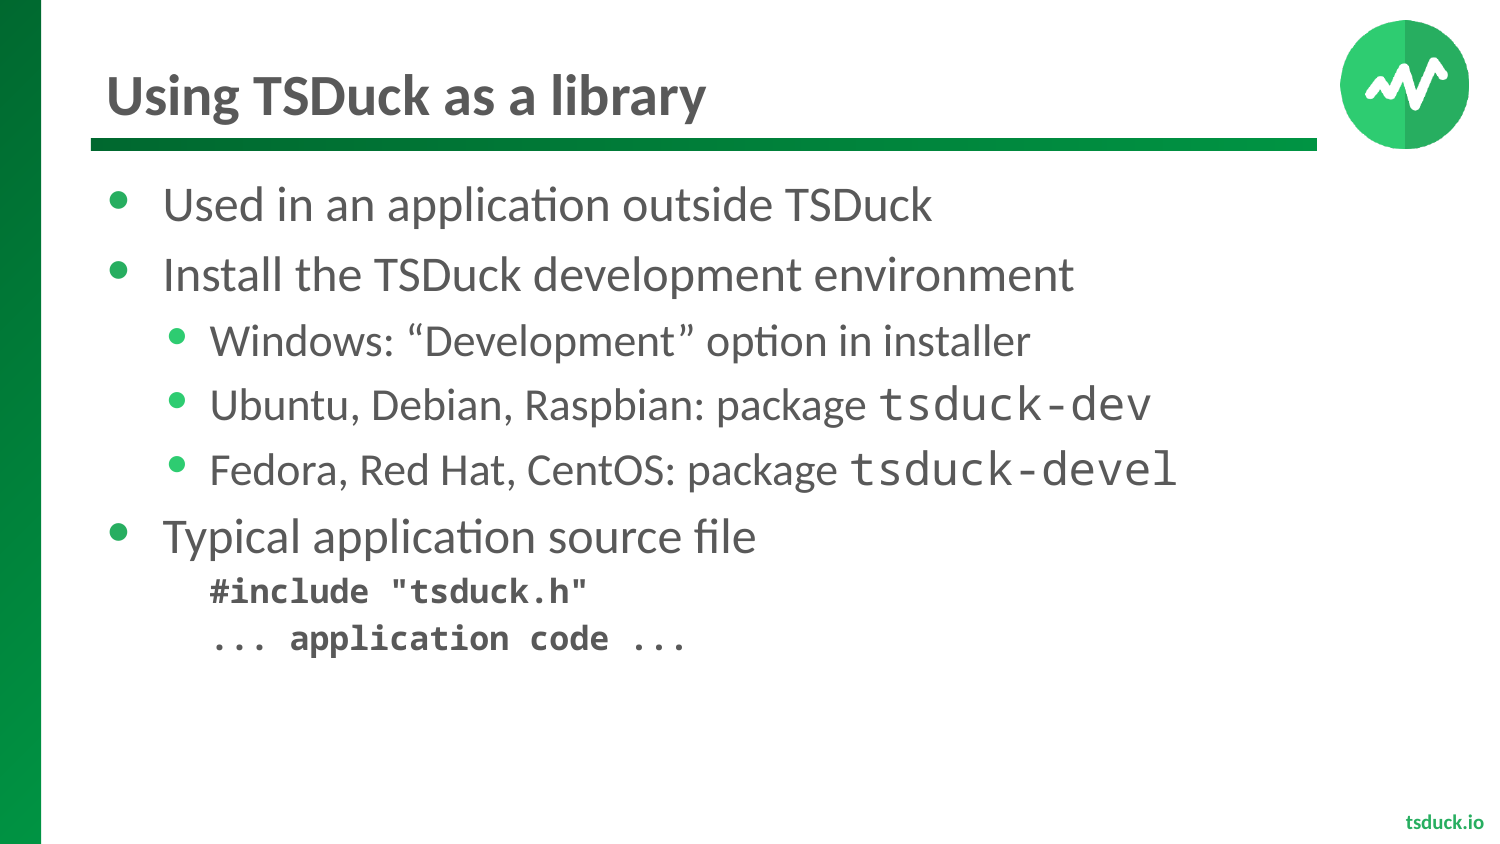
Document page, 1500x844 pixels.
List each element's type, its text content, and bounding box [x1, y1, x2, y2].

title Using TSDuck as a library [91, 38, 1333, 146]
picture [1340, 20, 1469, 149]
list Used in an application outside TSDuck Install the TSDuck development environment Windows: “Development” option in installer Ubuntu, Debian, Raspbian: package tsduck-dev Fedora, Red Hat, CentOS: package tsduck-devel Typical application source file #include "tsduck.h" ... application code ... [91, 164, 1454, 759]
